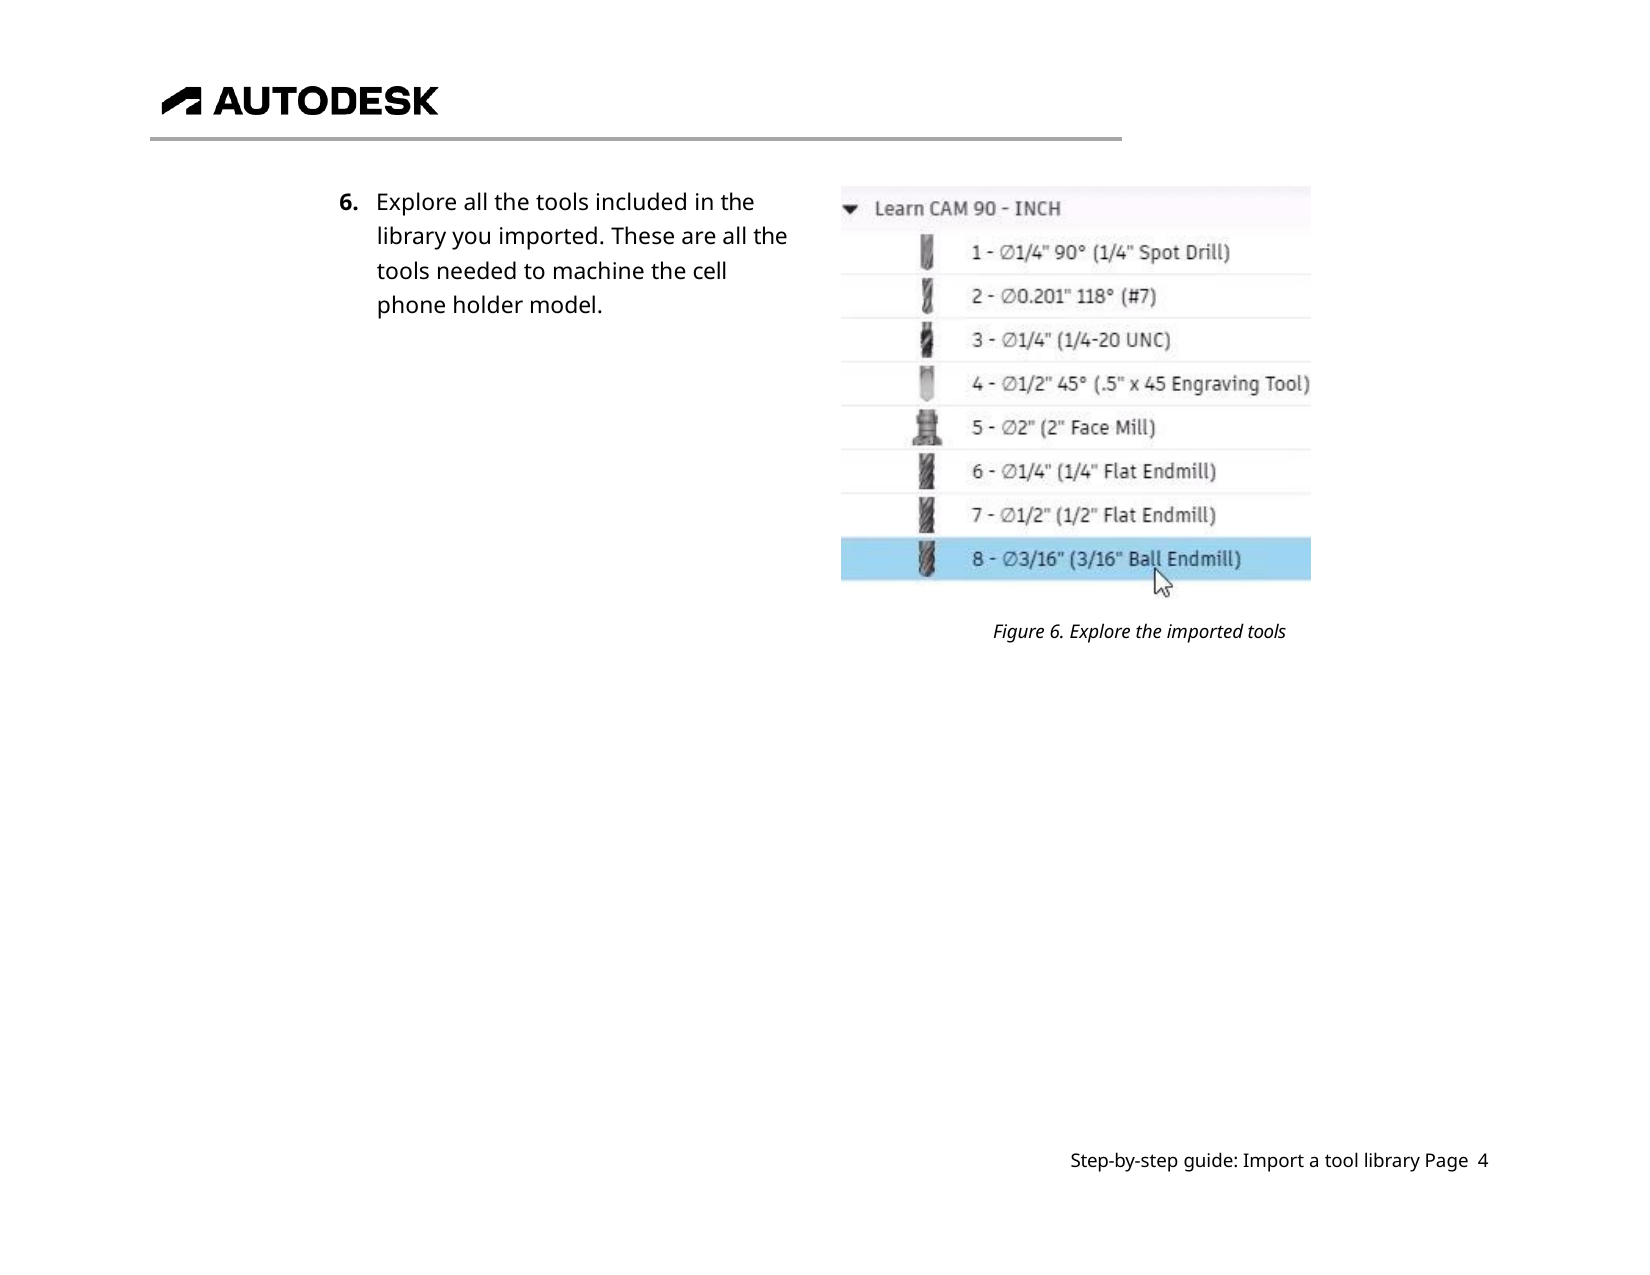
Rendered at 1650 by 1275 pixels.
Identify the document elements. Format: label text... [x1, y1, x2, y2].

slide_number Step-by-step guide: Import a tool library Page 3 [1068, 1145, 1509, 1275]
text_box Figure 6. Explore the imported tools [991, 617, 1313, 642]
picture [841, 186, 1311, 600]
text_box 6. Explore all the tools included in the library you imported. These are all the tools needed to machine the cell phone holder model. [337, 178, 791, 318]
picture [161, 86, 439, 115]
